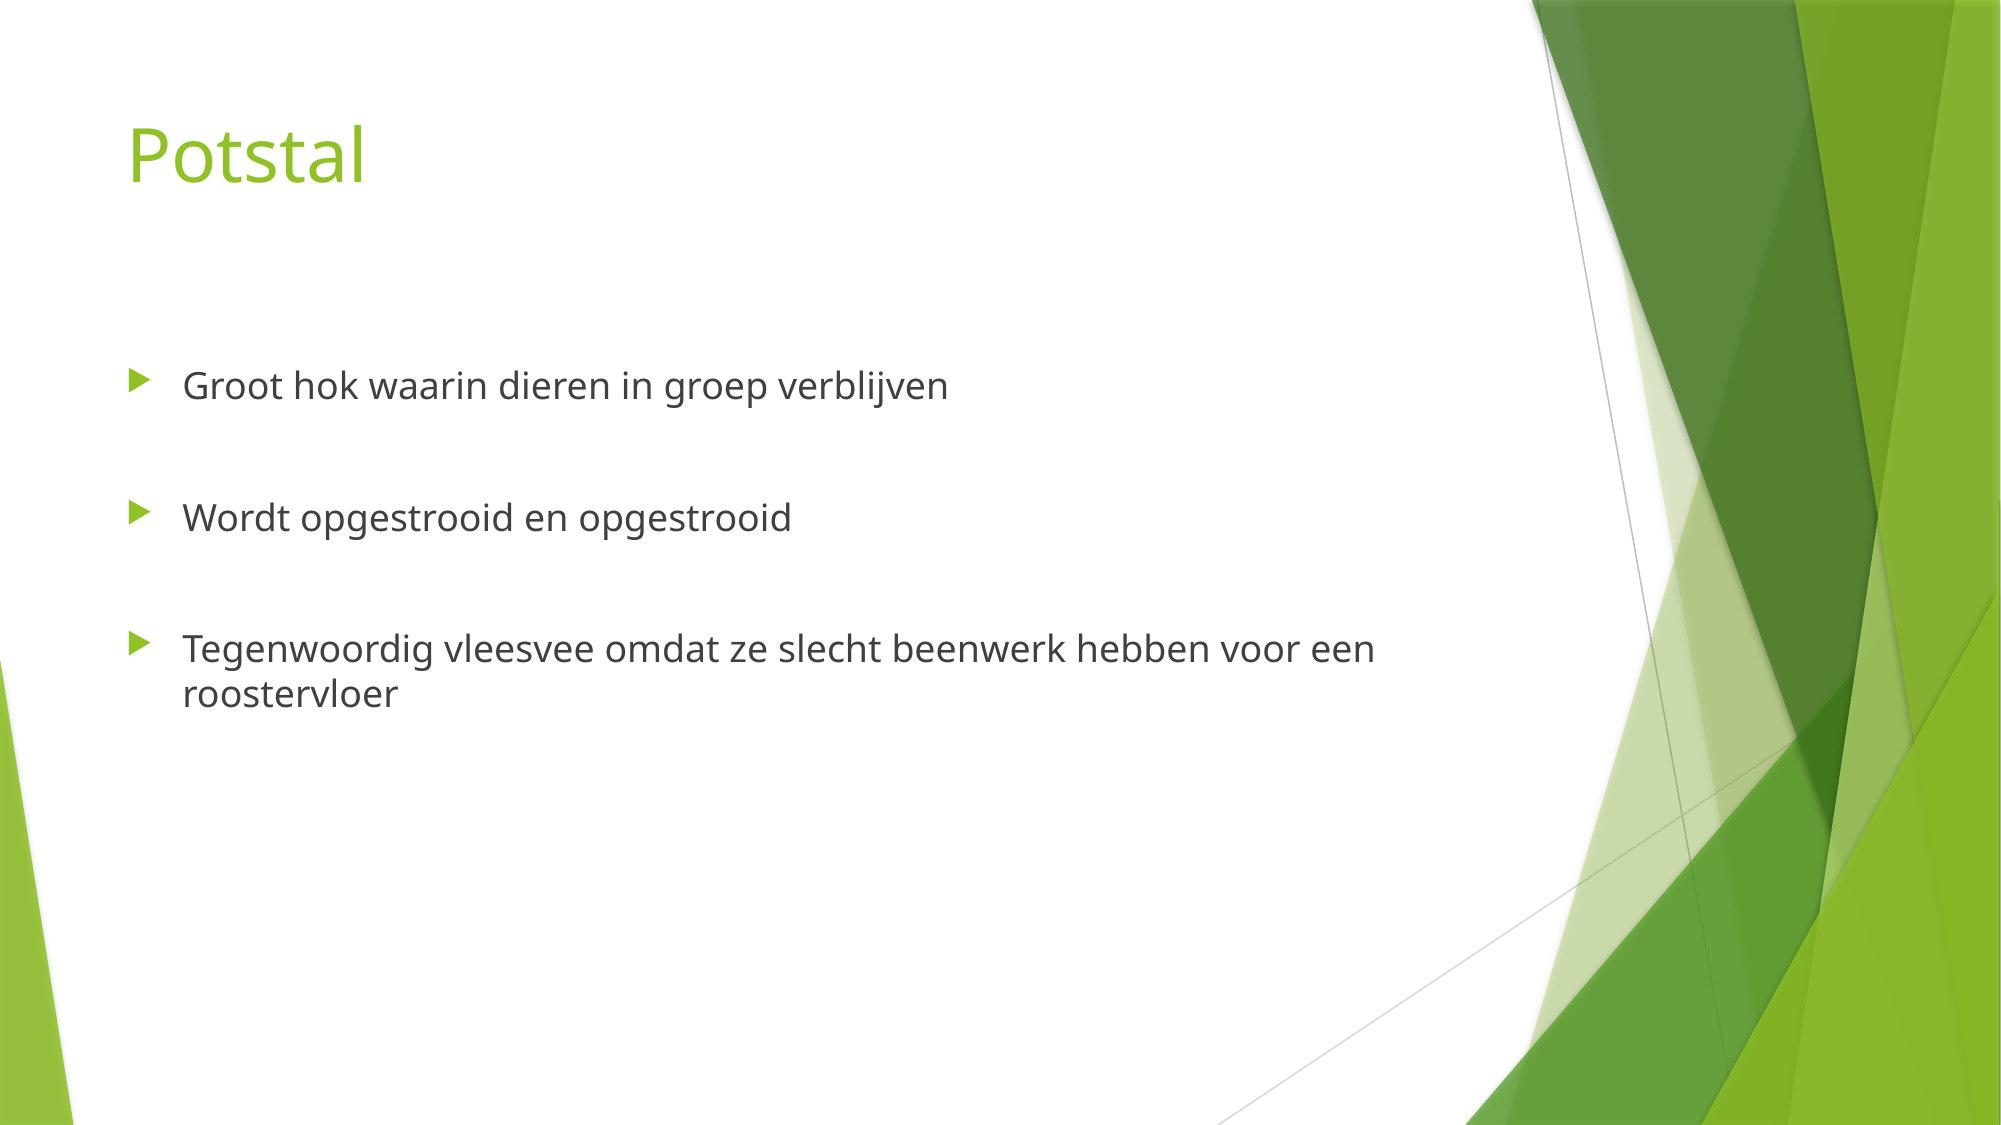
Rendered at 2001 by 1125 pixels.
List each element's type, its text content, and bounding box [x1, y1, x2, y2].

title Potstal [111, 99, 1522, 317]
list Groot hok waarin dieren in groep verblijven Wordt opgestrooid en opgestrooid Tegenwoordig vleesvee omdat ze slecht beenwerk hebben voor een roostervloer [111, 354, 1522, 992]
